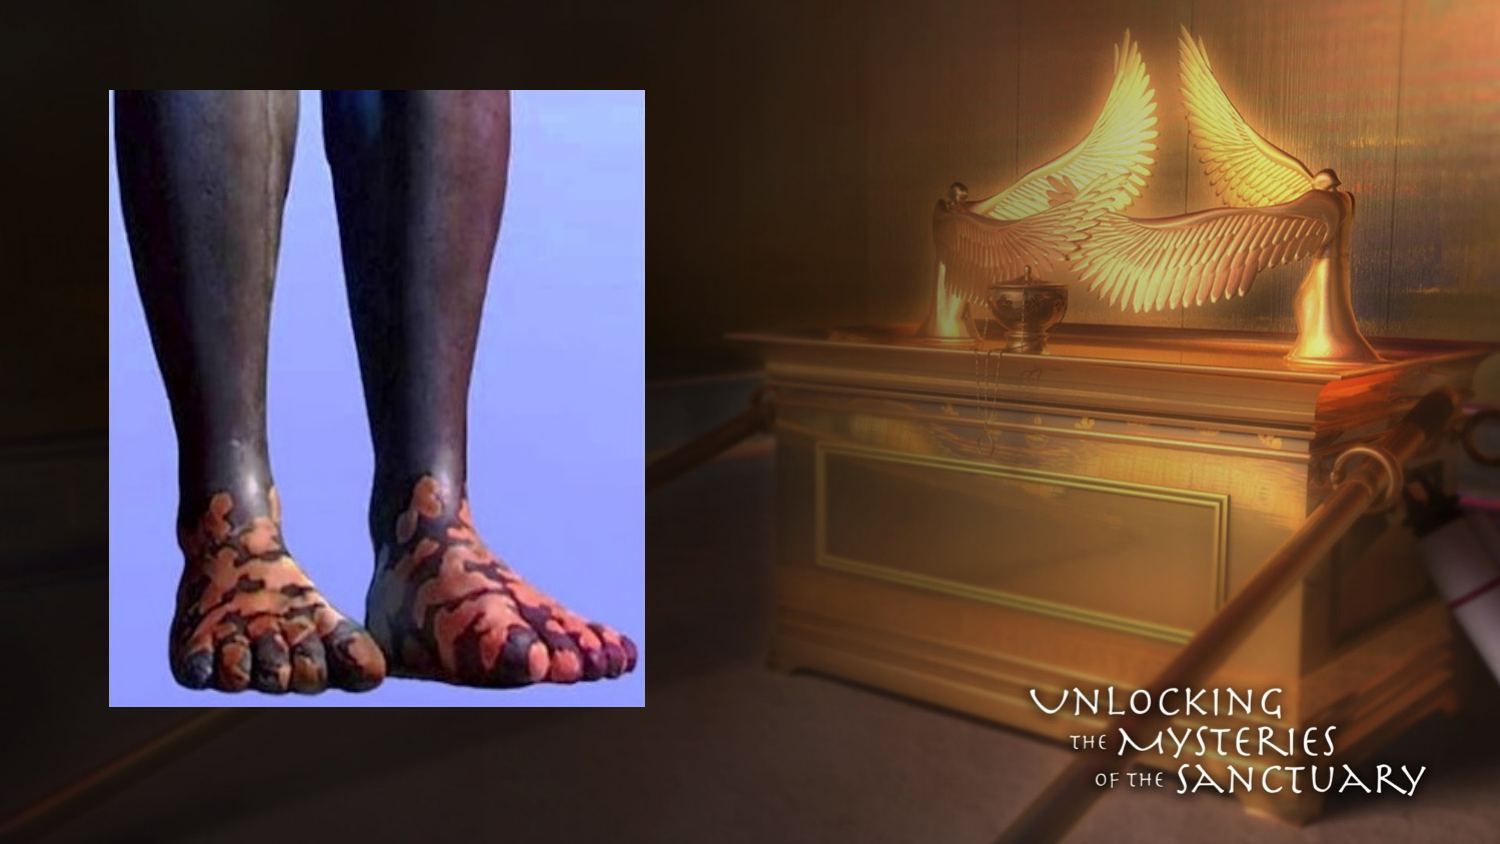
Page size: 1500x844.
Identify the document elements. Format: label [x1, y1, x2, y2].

list [108, 90, 646, 708]
picture [0, 0, 1500, 844]
